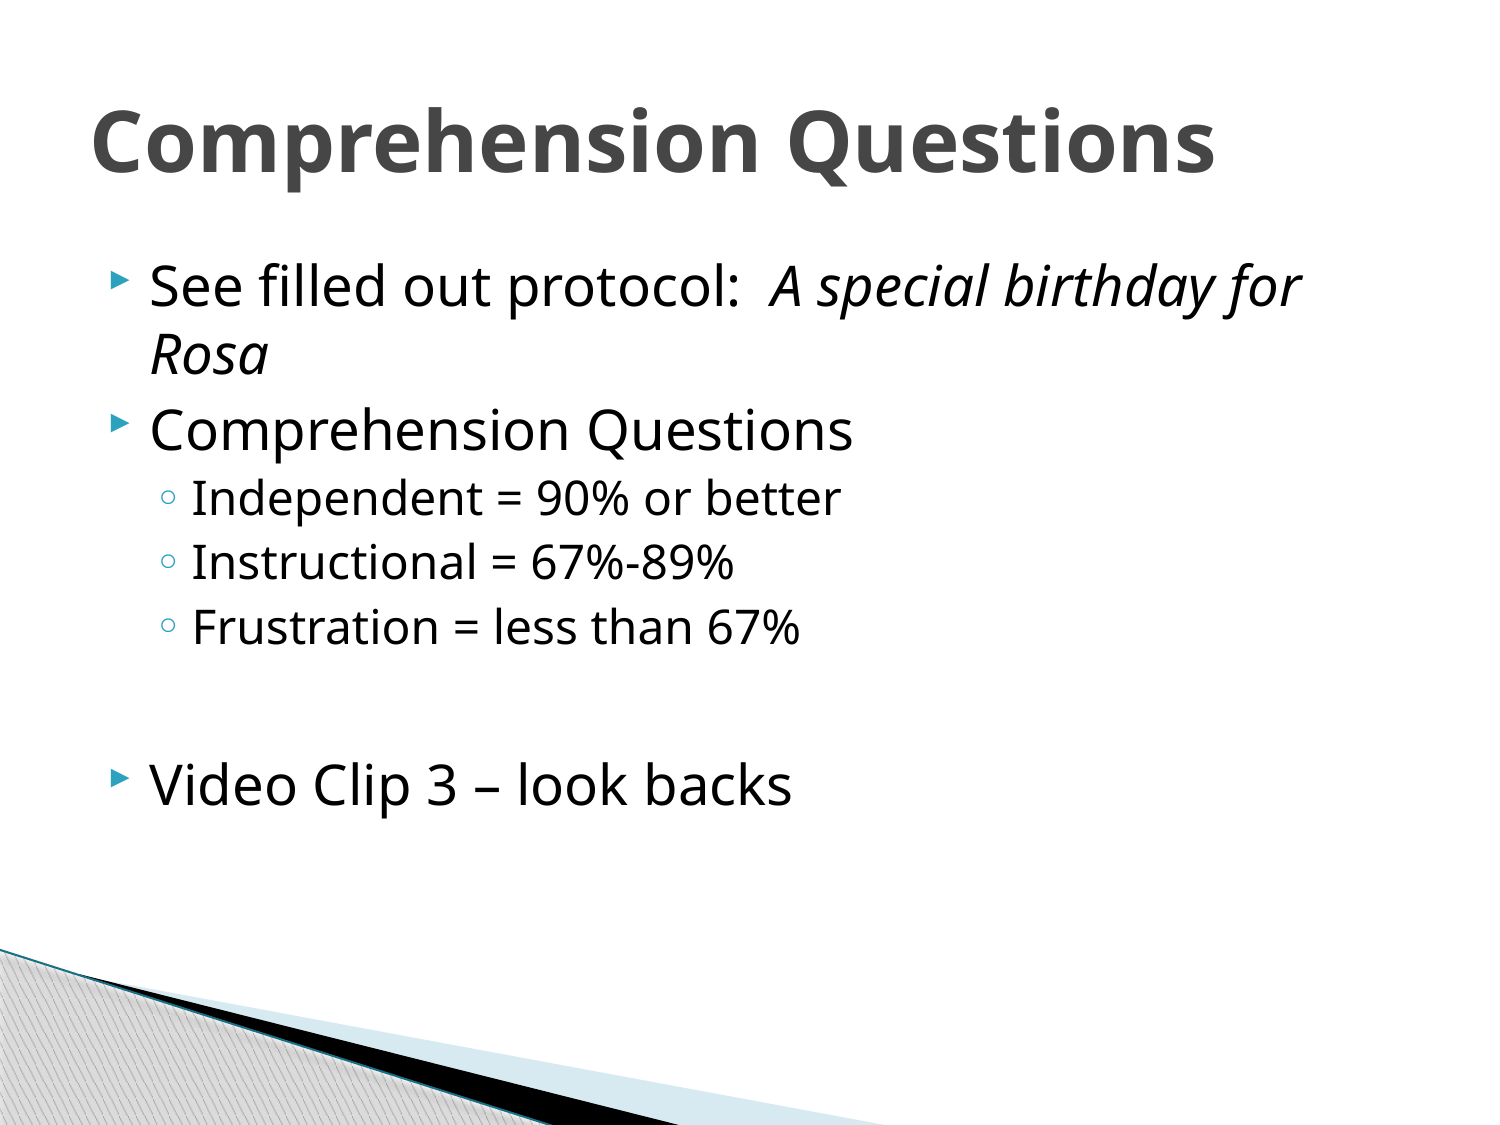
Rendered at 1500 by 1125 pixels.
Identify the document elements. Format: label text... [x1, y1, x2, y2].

list See filled out protocol: A special birthday for Rosa Comprehension Questions Independent = 90% or better Instructional = 67%-89% Frustration = less than 67% Video Clip 3 – look backs [75, 243, 1425, 986]
title Comprehension Questions [75, 45, 1425, 233]
